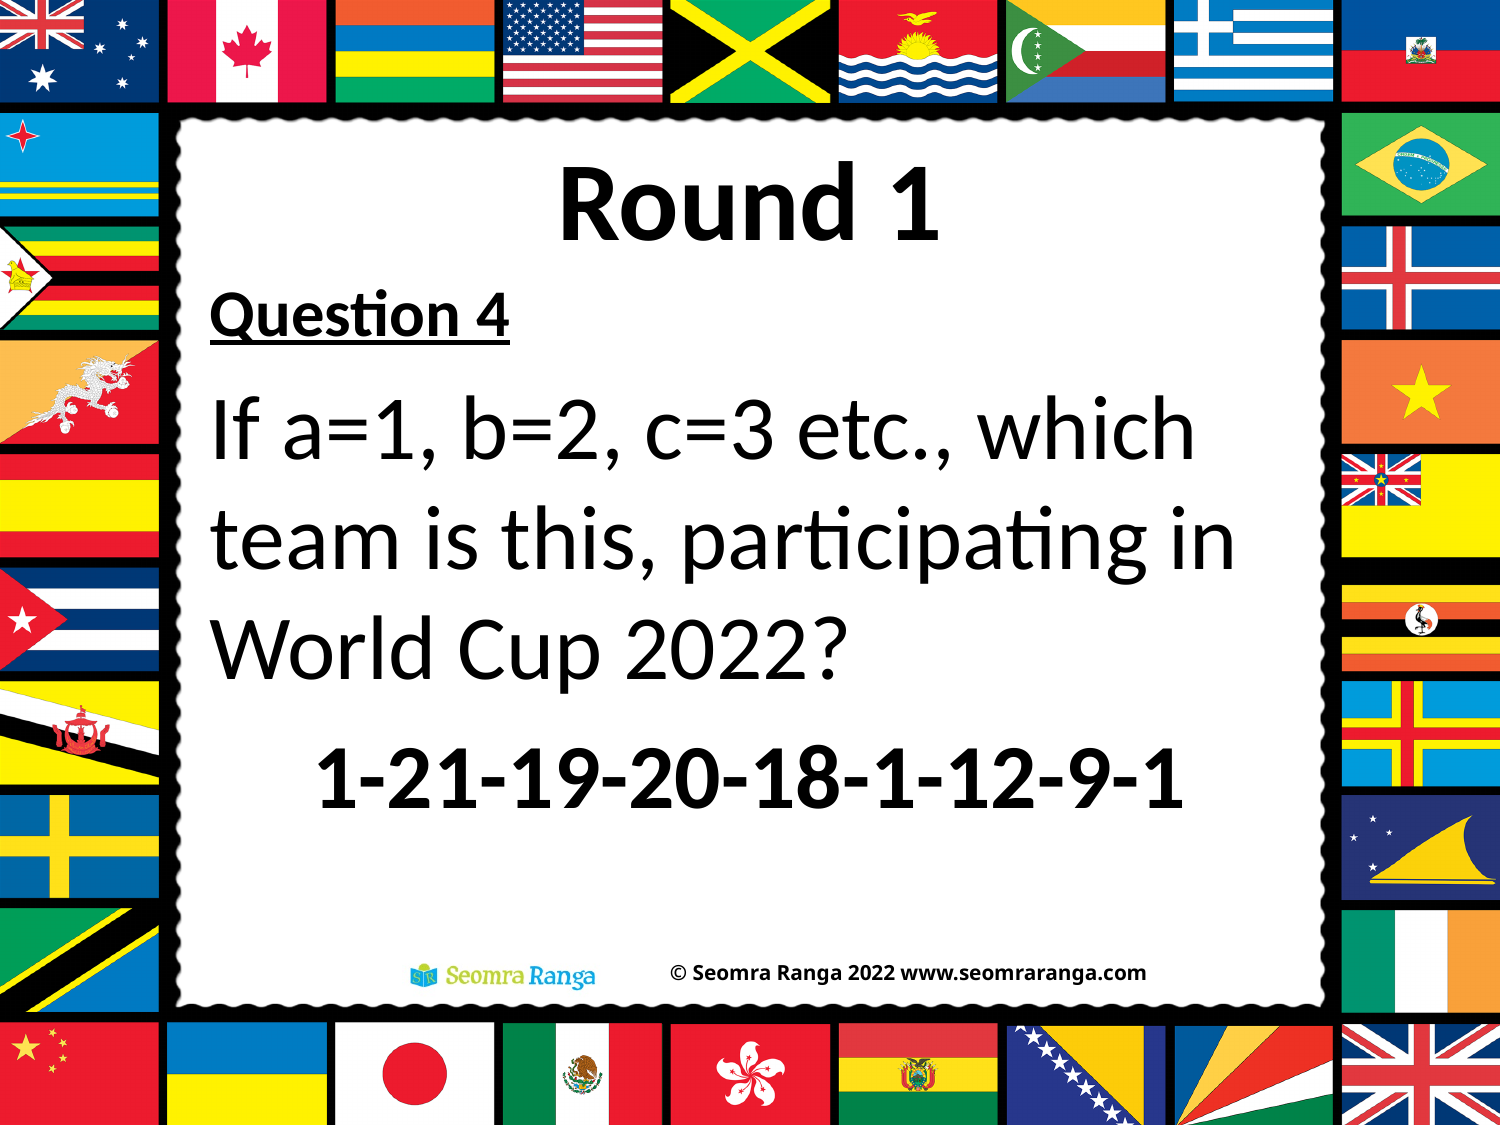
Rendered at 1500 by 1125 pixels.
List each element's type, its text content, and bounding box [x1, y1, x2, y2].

text_box © Seomra Ranga 2022 www.seomraranga.com [631, 953, 1187, 993]
list Question 4 If a=1, b=2, c=3 etc., which team is this, participating in World Cup 2022? 1-21-19-20-18-1-12-9-1 [194, 261, 1306, 953]
title Round 1 [183, 101, 1317, 290]
picture [0, 0, 1500, 1125]
picture [10, 122, 36, 150]
